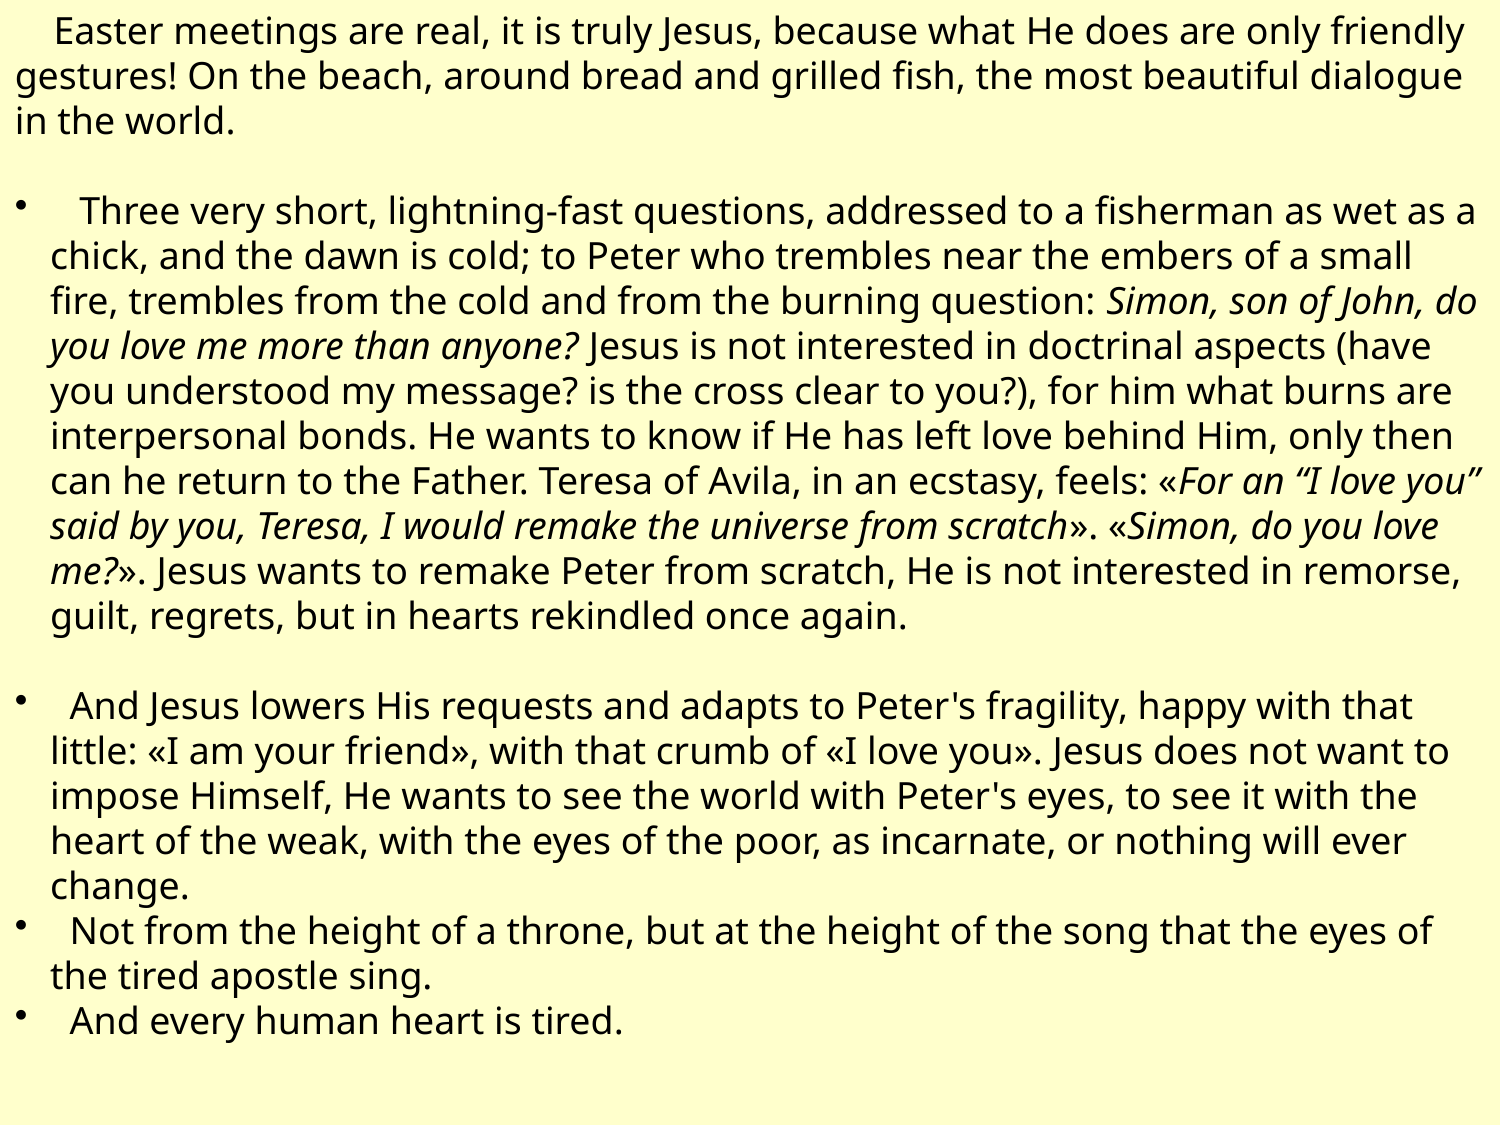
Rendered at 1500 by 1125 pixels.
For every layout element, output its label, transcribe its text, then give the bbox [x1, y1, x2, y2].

text_box Easter meetings are real, it is truly Jesus, because what He does are only friendly gestures! On the beach, around bread and grilled fish, the most beautiful dialogue in the world. Three very short, lightning-fast questions, addressed to a fisherman as wet as a chick, and the dawn is cold; to Peter who trembles near the embers of a small fire, trembles from the cold and from the burning question: Simon, son of John, do you love me more than anyone? Jesus is not interested in doctrinal aspects (have you understood my message? is the cross clear to you?), for him what burns are interpersonal bonds. He wants to know if He has left love behind Him, only then can he return to the Father. Teresa of Avila, in an ecstasy, feels: «For an “I love you” said by you, Teresa, I would remake the universe from scratch». «Simon, do you love me?». Jesus wants to remake Peter from scratch, He is not interested in remorse, guilt, regrets, but in hearts rekindled once again. And Jesus lowers His requests and adapts to Peter's fragility, happy with that little: «I am your friend», with that crumb of «I love you». Jesus does not want to impose Himself, He wants to see the world with Peter's eyes, to see it with the heart of the weak, with the eyes of the poor, as incarnate, or nothing will ever change. Not from the height of a throne, but at the height of the song that the eyes of the tired apostle sing. And every human heart is tired. [0, 0, 1500, 1114]
